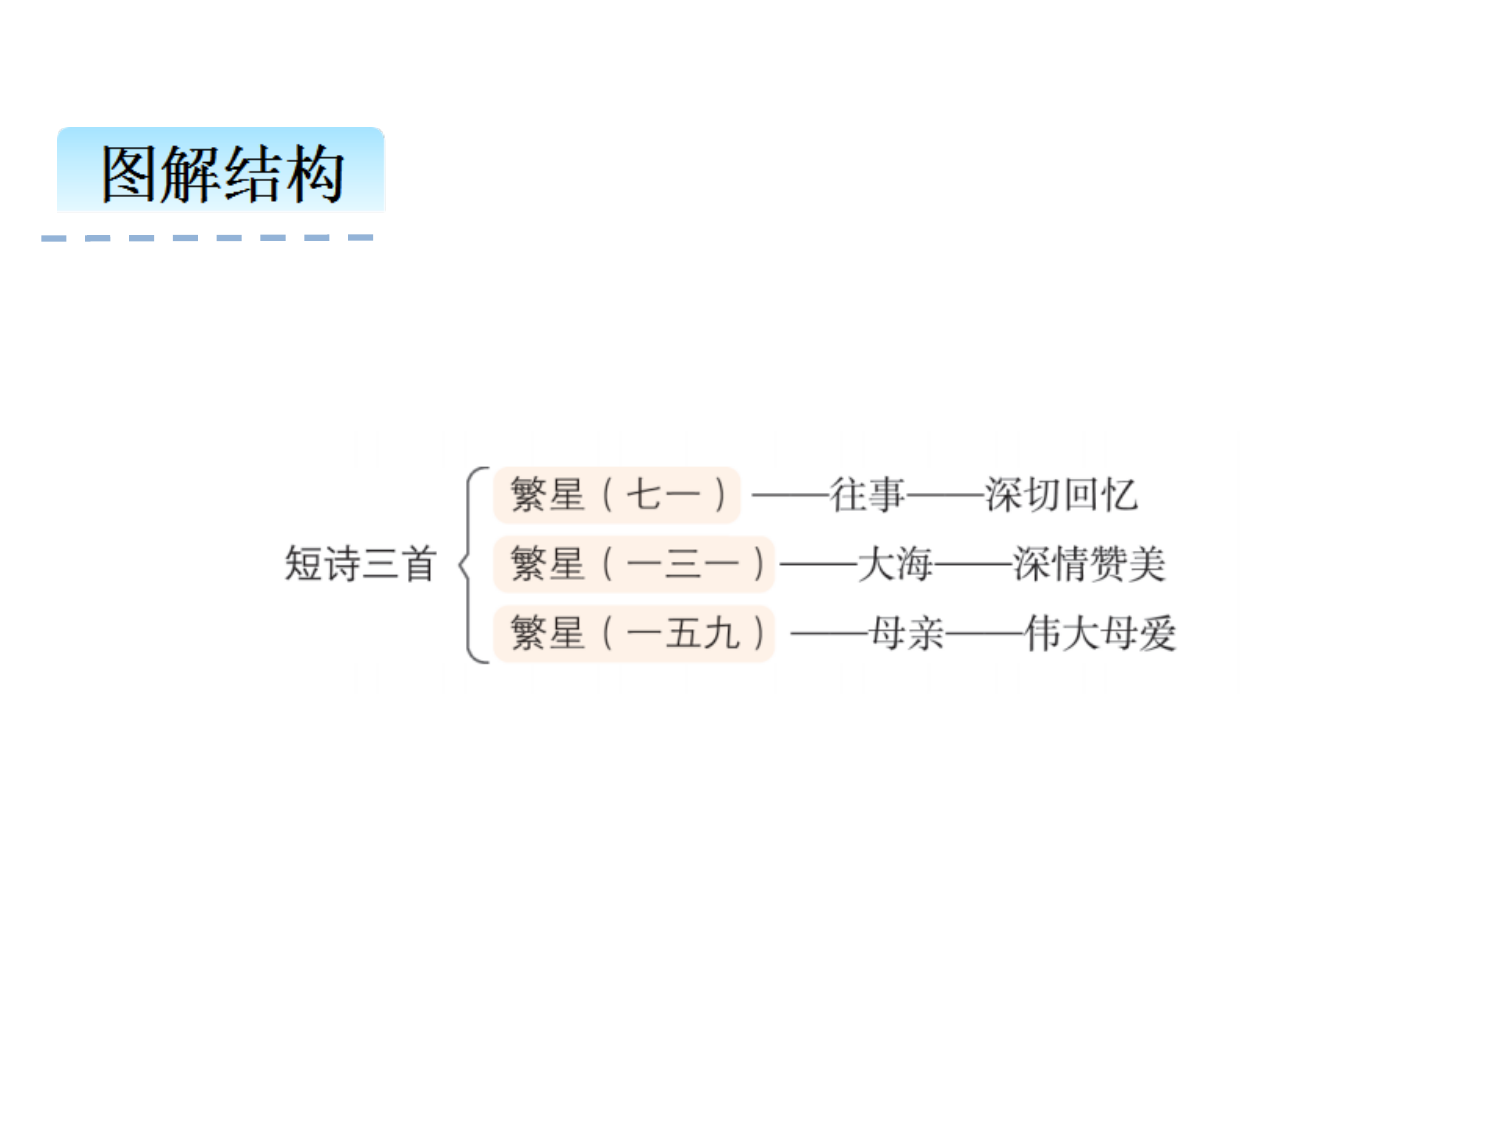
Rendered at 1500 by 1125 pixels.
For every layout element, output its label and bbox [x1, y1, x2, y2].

picture [57, 127, 389, 216]
picture [260, 431, 1240, 694]
